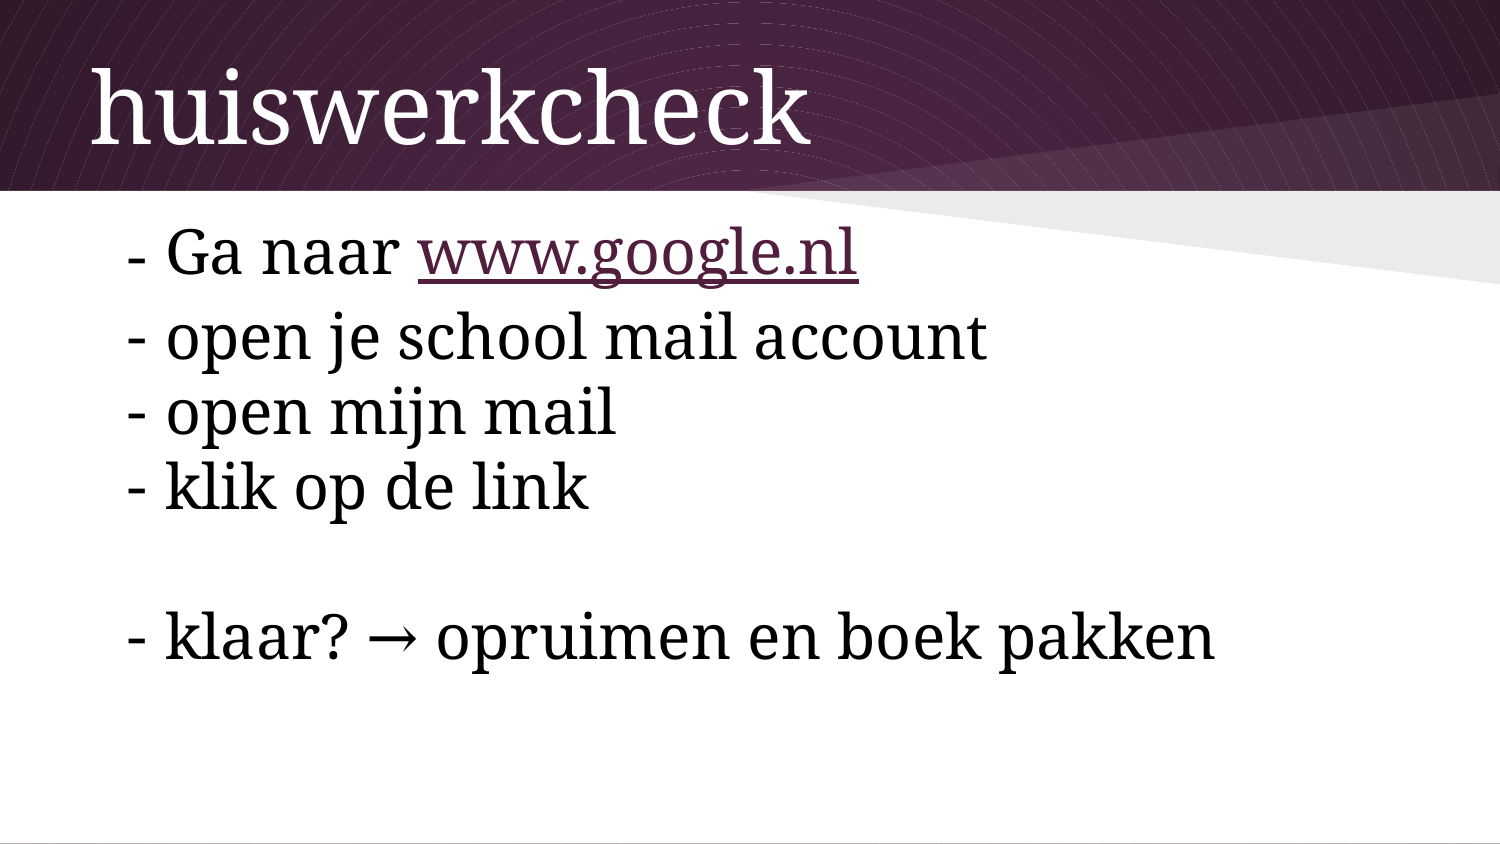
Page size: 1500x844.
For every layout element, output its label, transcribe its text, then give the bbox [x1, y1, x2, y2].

list Ga naar www.google.nl open je school mail account open mijn mail klik op de link klaar? → opruimen en boek pakken [75, 196, 1425, 808]
title huiswerkcheck [75, 33, 1425, 175]
